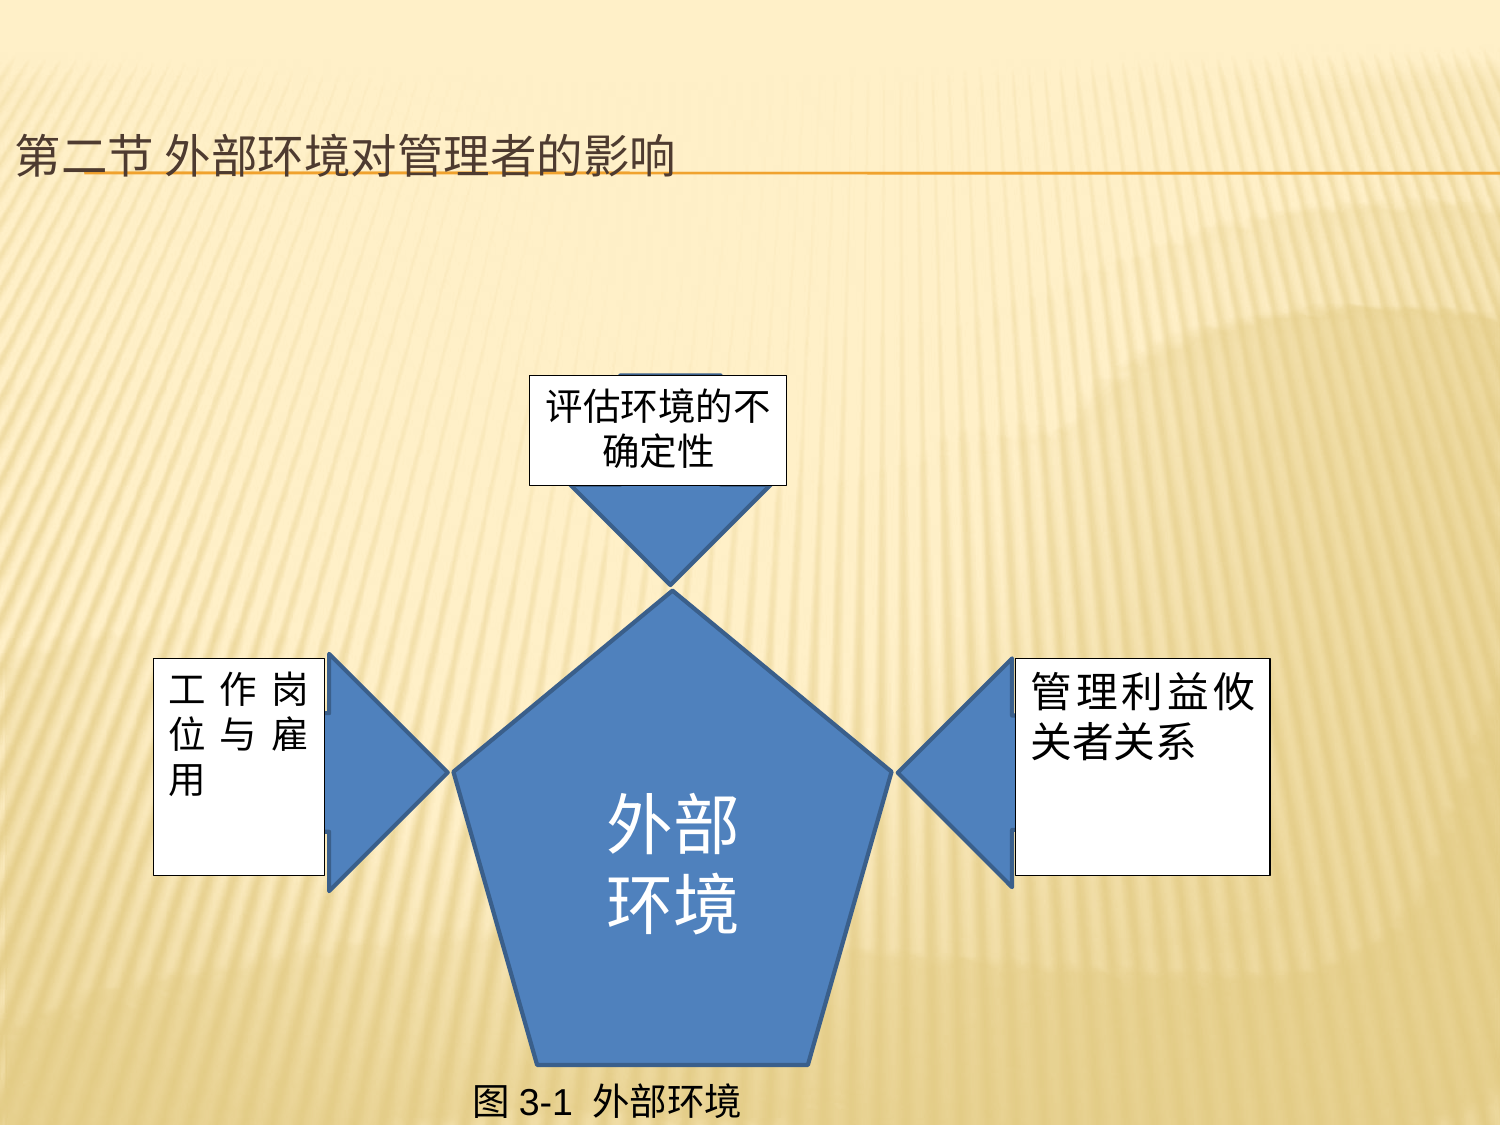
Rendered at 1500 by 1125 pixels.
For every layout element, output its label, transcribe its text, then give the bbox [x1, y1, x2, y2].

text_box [152, 375, 1271, 1066]
text_box 图3-1 外部环境 [457, 1084, 869, 1125]
title 第二节 外部环境对管理者的影响 [0, 118, 1350, 246]
